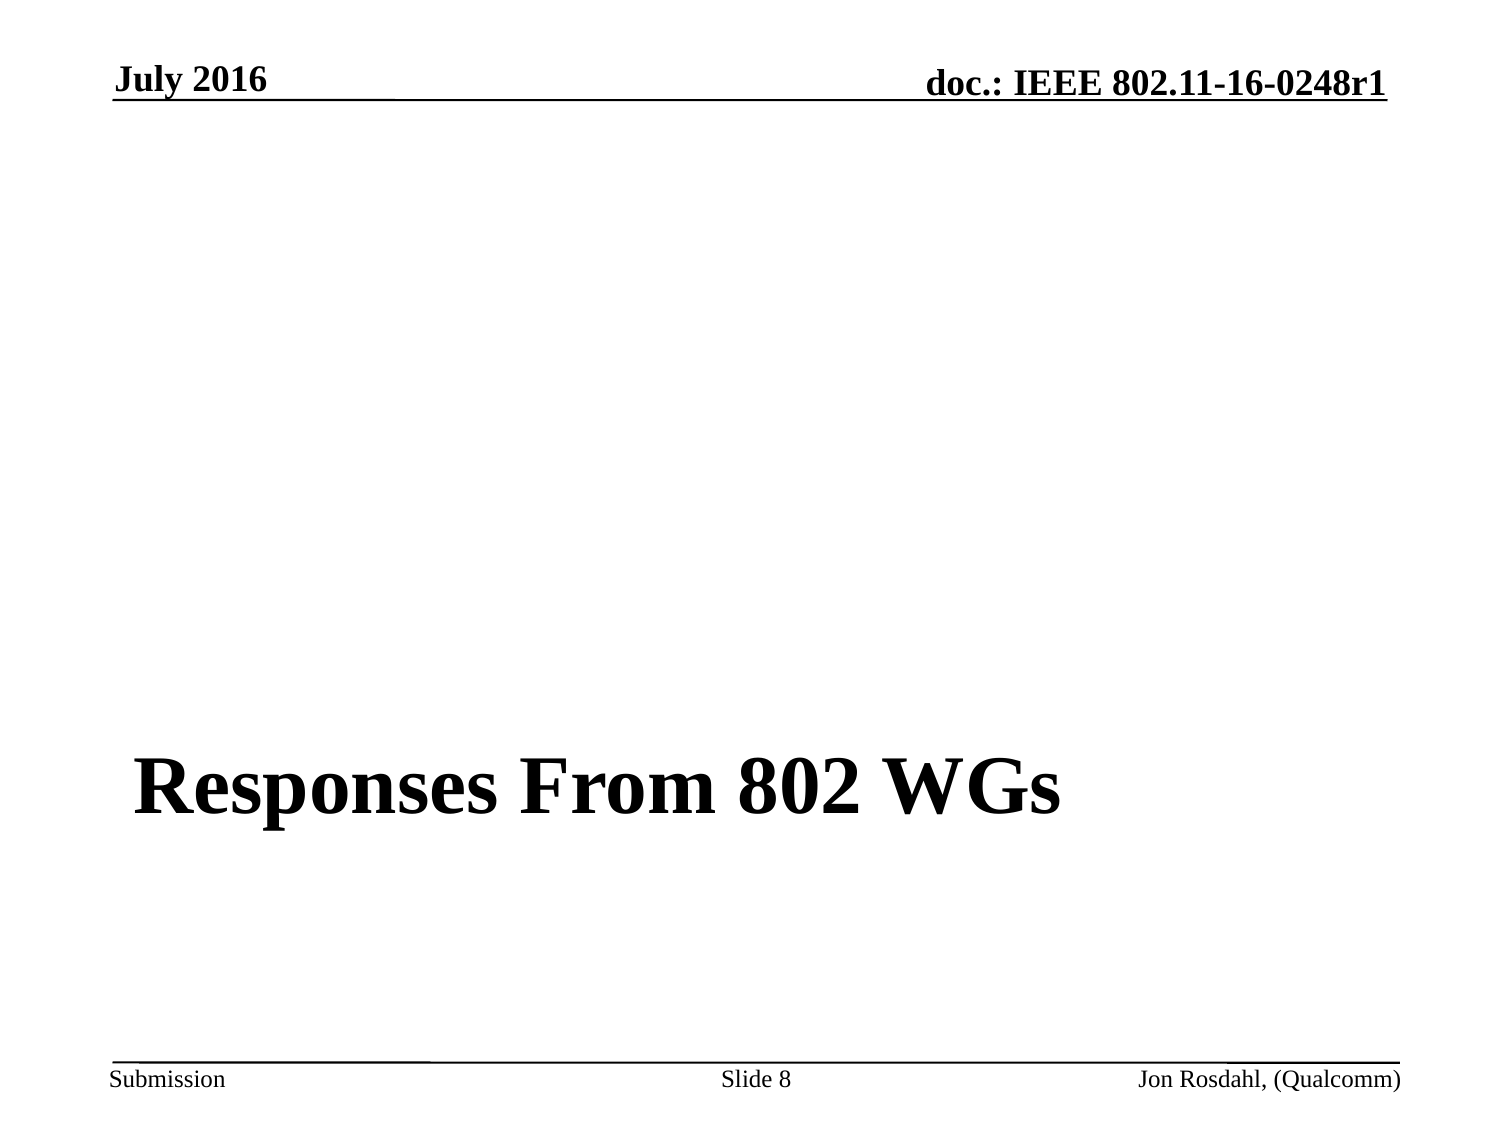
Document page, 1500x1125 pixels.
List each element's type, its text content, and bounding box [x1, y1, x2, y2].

title Responses From 802 WGs [118, 722, 1394, 947]
footer Jon Rosdahl, (Qualcomm) [878, 1061, 1402, 1093]
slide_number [114, 54, 423, 100]
slide_number Slide 8 [712, 1061, 800, 1123]
